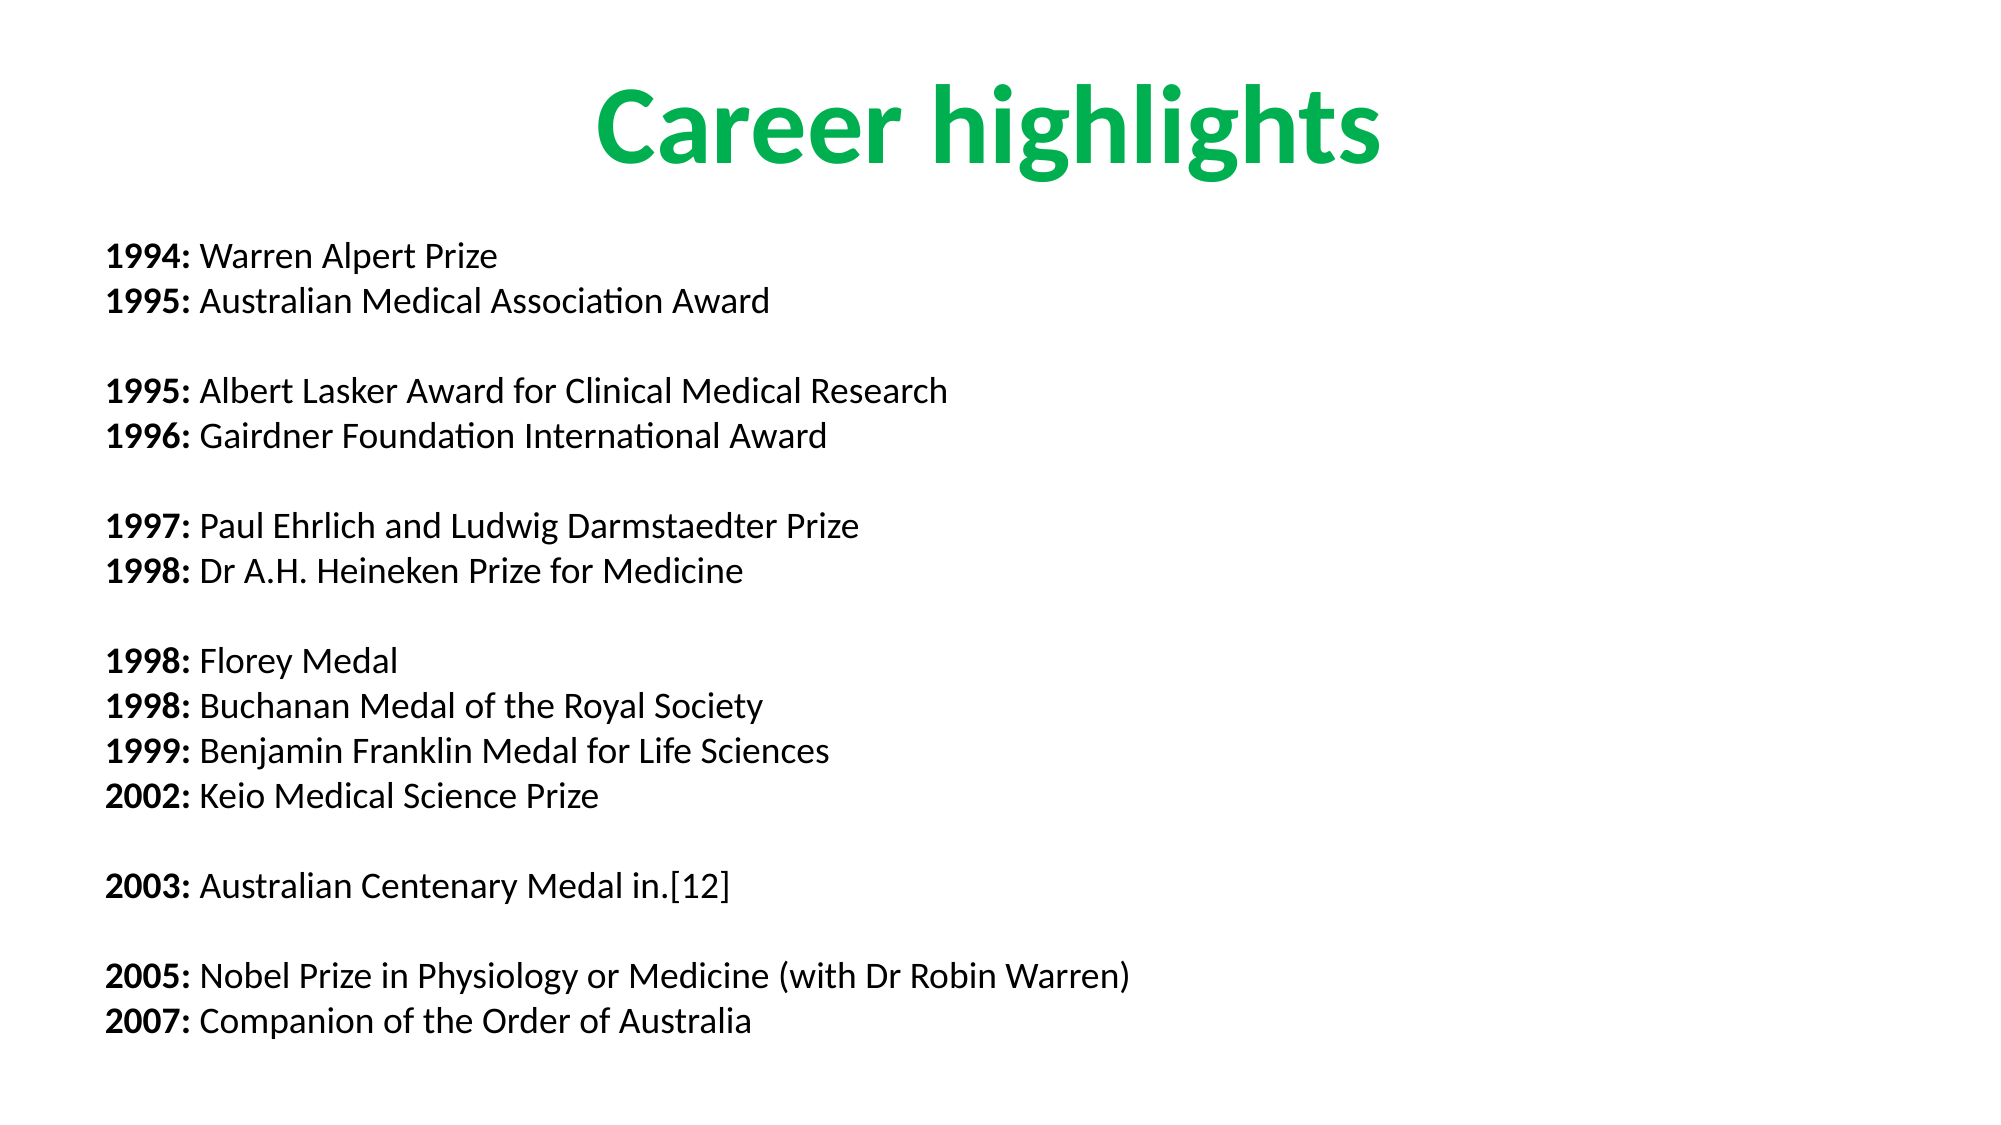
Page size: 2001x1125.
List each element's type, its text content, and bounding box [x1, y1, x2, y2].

text_box Career highlights 1994: Warren Alpert Prize 1995: Australian Medical Association Award 1995: Albert Lasker Award for Clinical Medical Research 1996: Gairdner Foundation International Award 1997: Paul Ehrlich and Ludwig Darmstaedter Prize 1998: Dr A.H. Heineken Prize for Medicine 1998: Florey Medal 1998: Buchanan Medal of the Royal Society 1999: Benjamin Franklin Medal for Life Sciences 2002: Keio Medical Science Prize 2003: Australian Centenary Medal in.[12] 2005: Nobel Prize in Physiology or Medicine (with Dr Robin Warren) 2007: Companion of the Order of Australia [89, 44, 1890, 1094]
